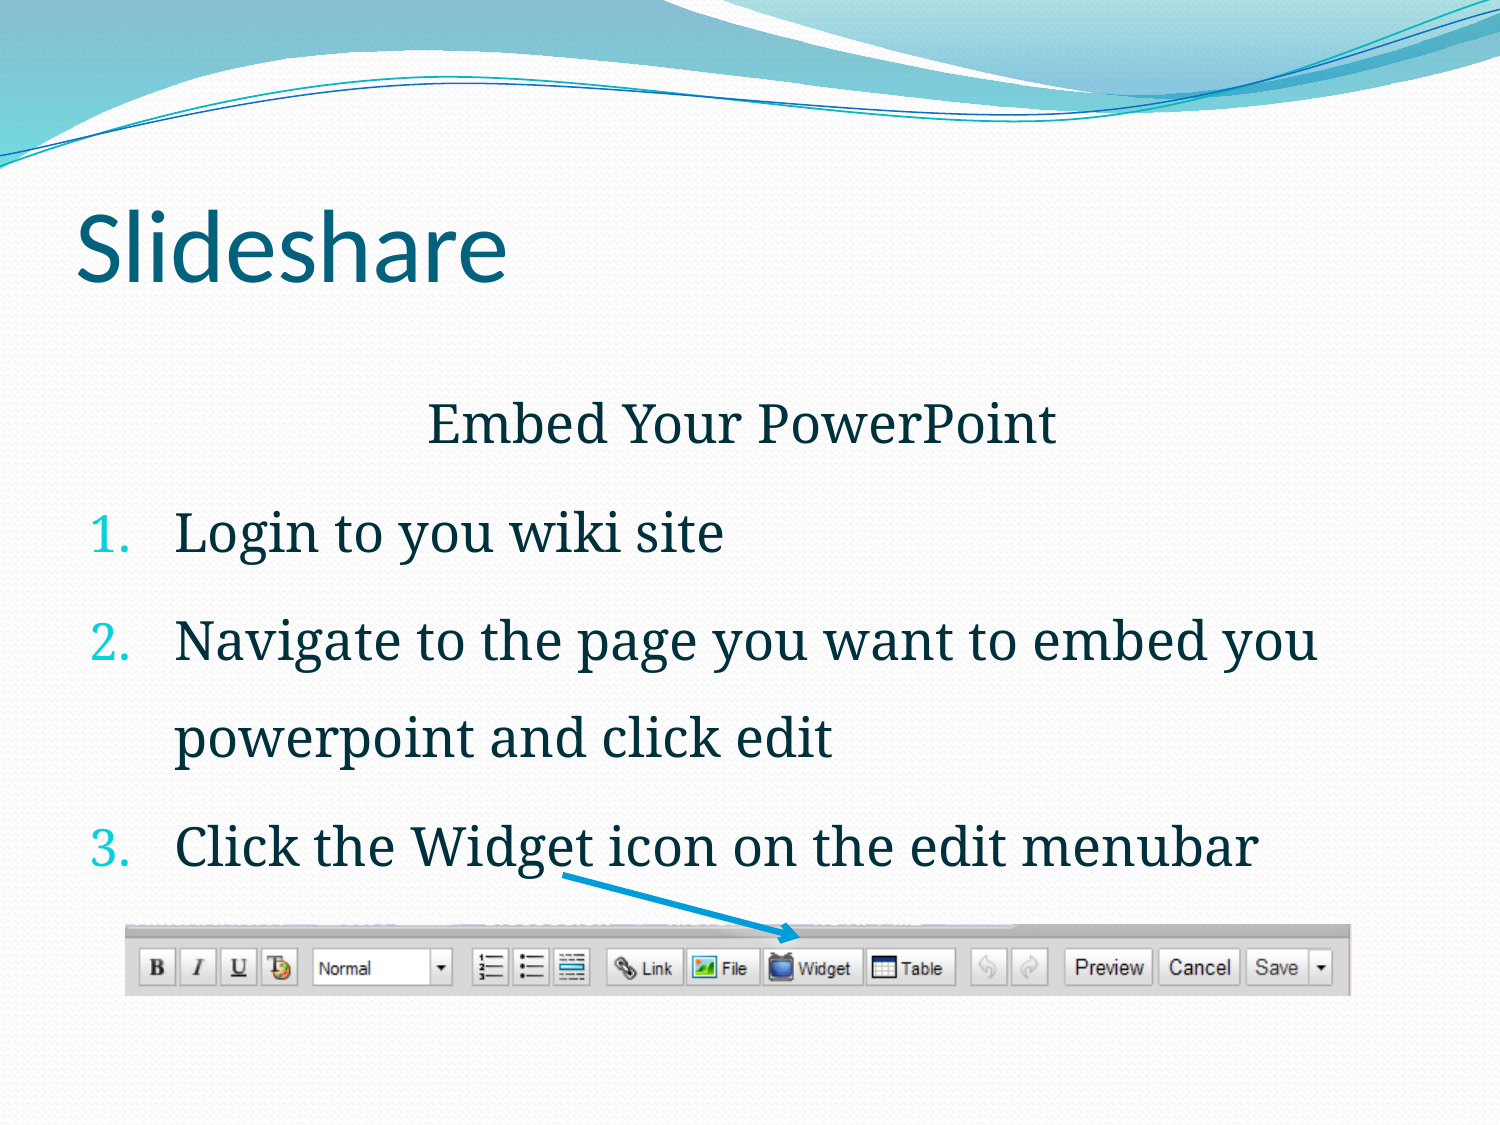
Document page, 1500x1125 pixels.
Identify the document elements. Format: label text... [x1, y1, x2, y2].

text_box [562, 874, 801, 938]
list Embed Your PowerPoint Login to you wiki site Navigate to the page you want to embed you powerpoint and click edit Click the Widget icon on the edit menubar [75, 317, 1425, 1038]
picture [124, 924, 1352, 996]
title Slideshare [75, 115, 1425, 303]
